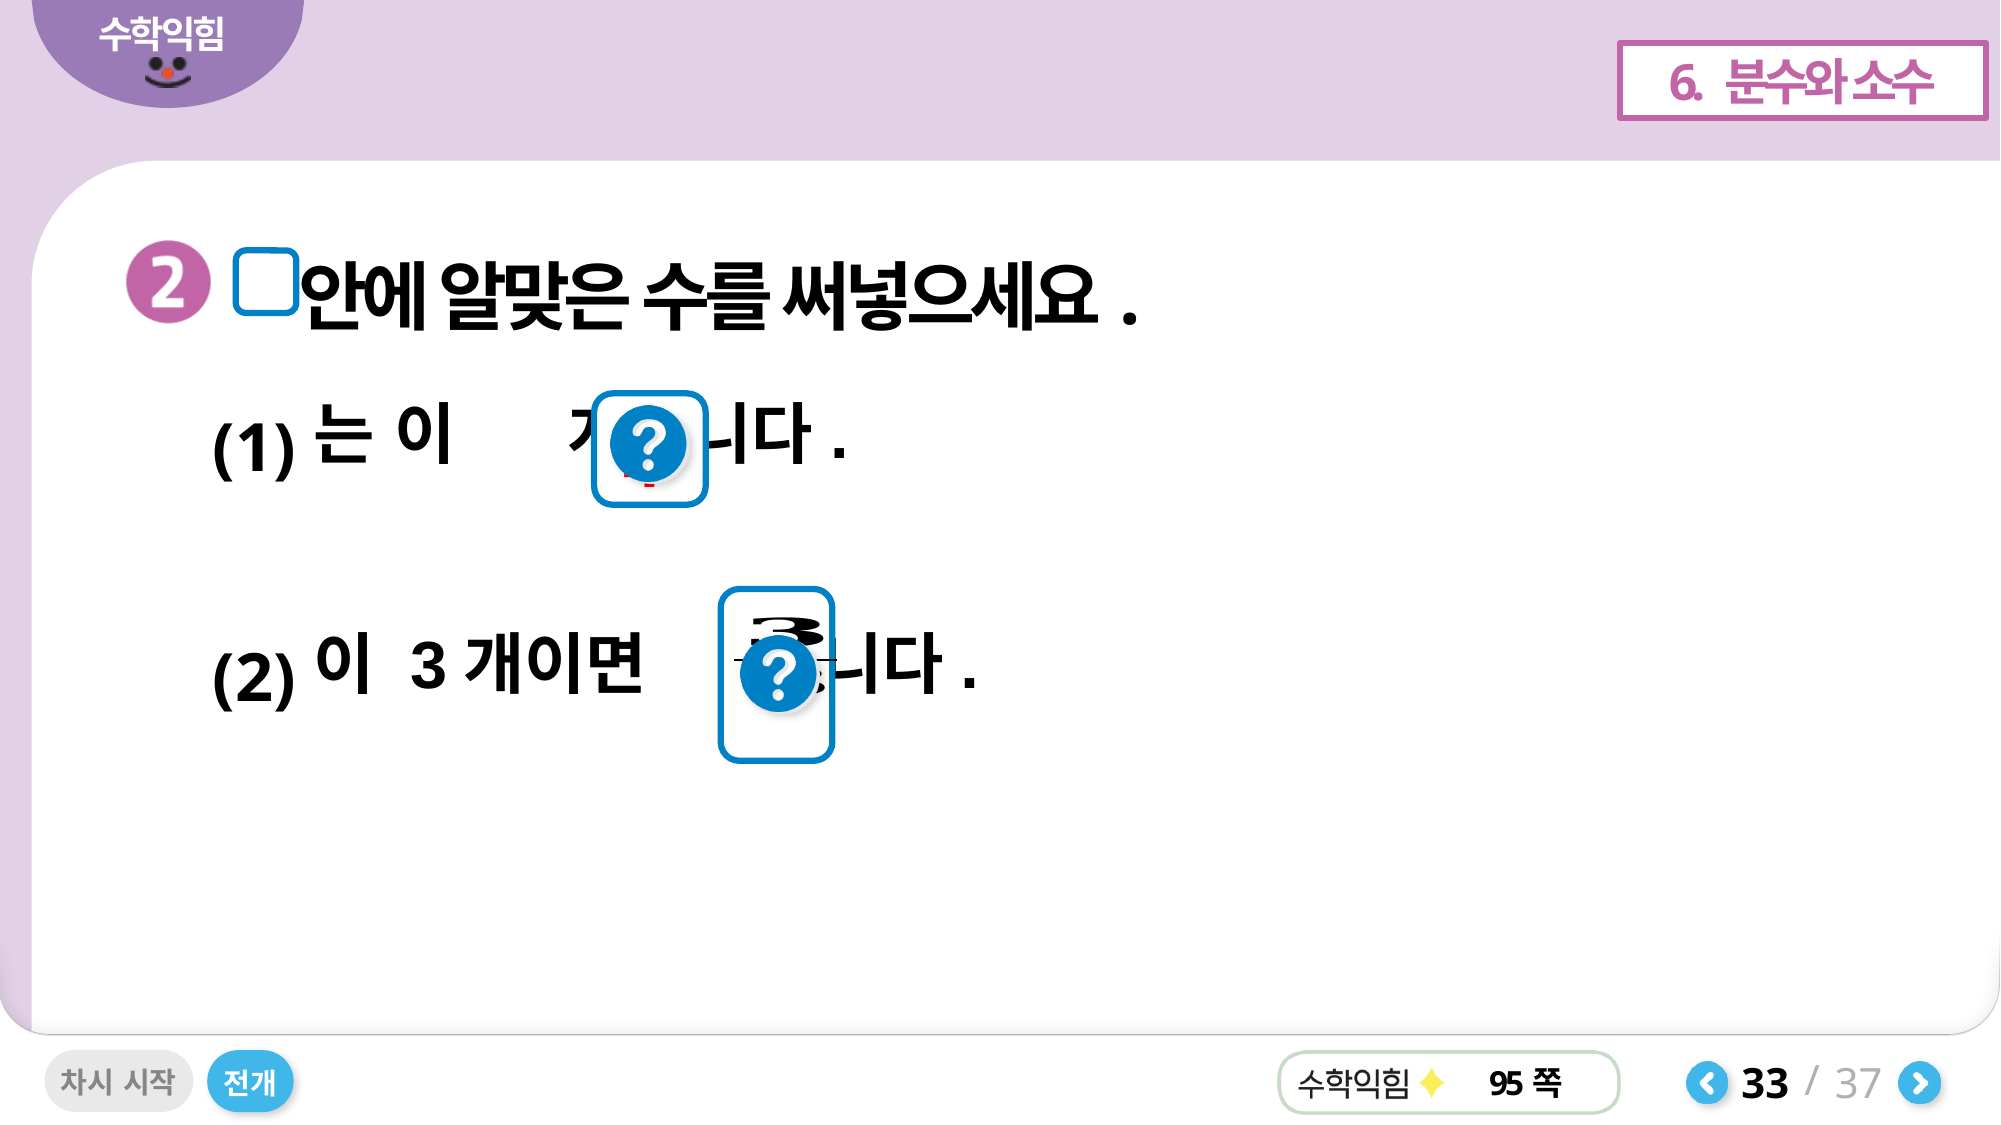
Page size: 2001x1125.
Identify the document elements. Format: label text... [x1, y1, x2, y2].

picture [121, 238, 214, 327]
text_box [1276, 1049, 1621, 1116]
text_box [38, 1048, 297, 1114]
picture [609, 405, 690, 485]
picture [145, 57, 191, 88]
text_box 4 [594, 404, 690, 497]
picture [739, 635, 820, 715]
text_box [1685, 1061, 1941, 1104]
text_box (1) [198, 397, 312, 492]
text_box 안에 알맞은 수를 써넣으세요. [220, 231, 2000, 382]
picture [0, 929, 2000, 1125]
text_box [591, 391, 708, 507]
text_box (2) [198, 627, 312, 723]
text_box [233, 248, 299, 316]
text_box [718, 586, 835, 763]
text_box 6. 분수와 소수 [1619, 43, 1987, 118]
